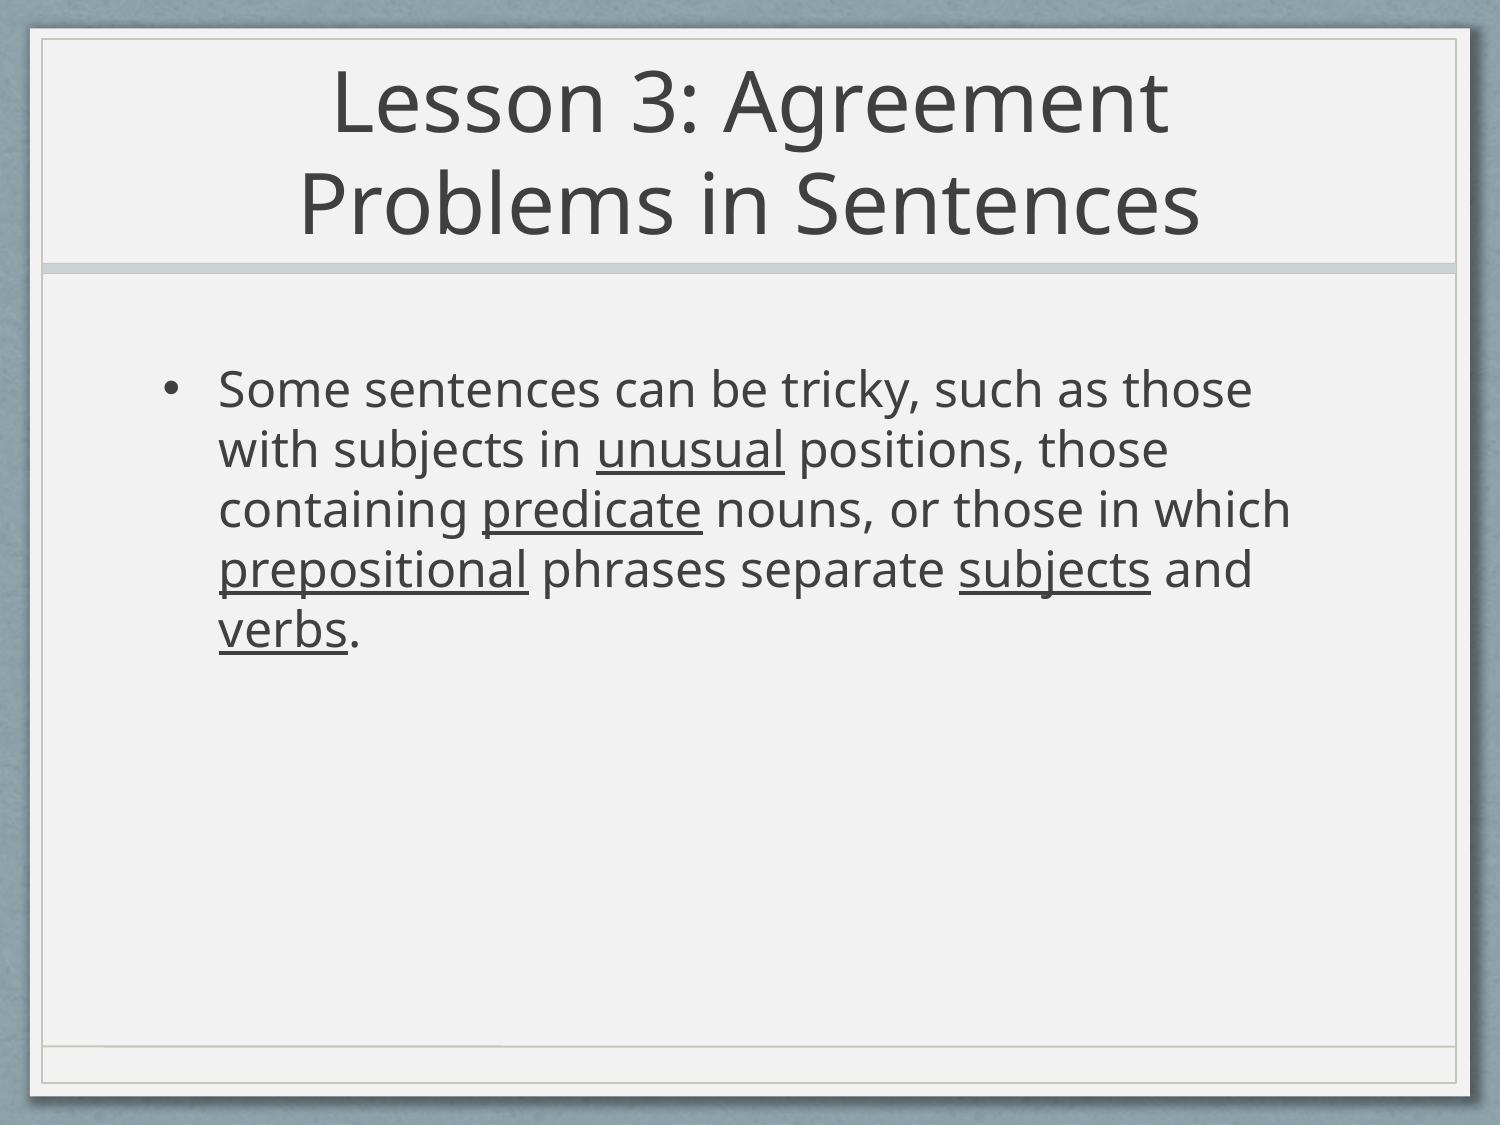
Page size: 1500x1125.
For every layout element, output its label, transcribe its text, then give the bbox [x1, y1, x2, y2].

list Some sentences can be tricky, such as those with subjects in unusual positions, those containing predicate nouns, or those in which prepositional phrases separate subjects and verbs. [147, 350, 1353, 995]
title Lesson 3: Agreement Problems in Sentences [147, 40, 1353, 260]
